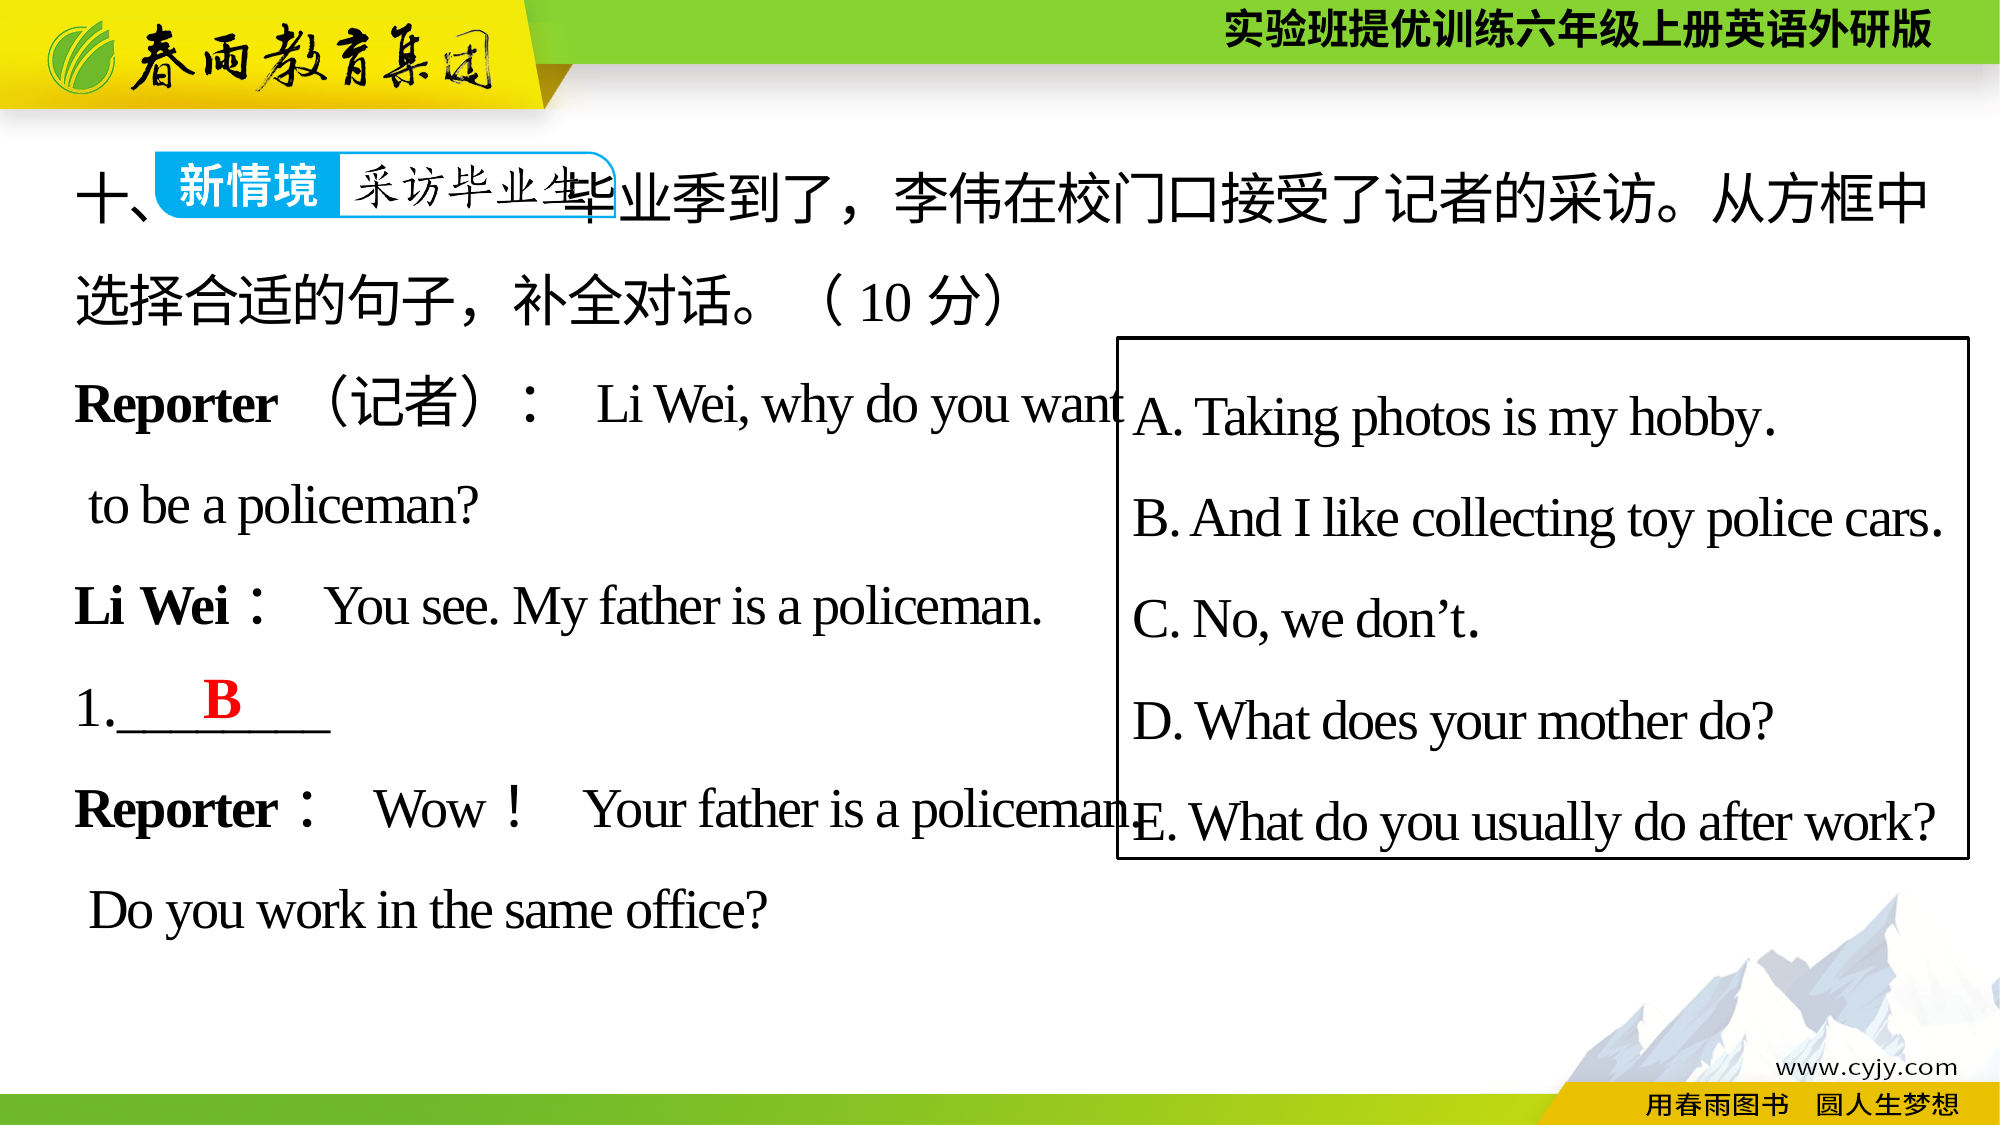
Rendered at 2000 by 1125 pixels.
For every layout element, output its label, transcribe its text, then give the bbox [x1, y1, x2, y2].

text_box B [188, 652, 257, 738]
picture [0, 0, 2000, 1125]
list 十、 毕业季到了，李伟在校门口接受了记者的采访。从方框中选择合适的句子，补全对话。（10分） Reporter（记者）： Li Wei, why do you want to be a policeman? Li Wei： You see. My father is a policeman. 1.________ Reporter： Wow！ Your father is a policeman. Do you work in the same office? [59, 122, 1944, 944]
text_box A. Taking photos is my hobby. B. And I like collecting toy police cars. C. No, we don’t. D. What does your mother do? E. What do you usually do after work? [1117, 338, 1969, 859]
